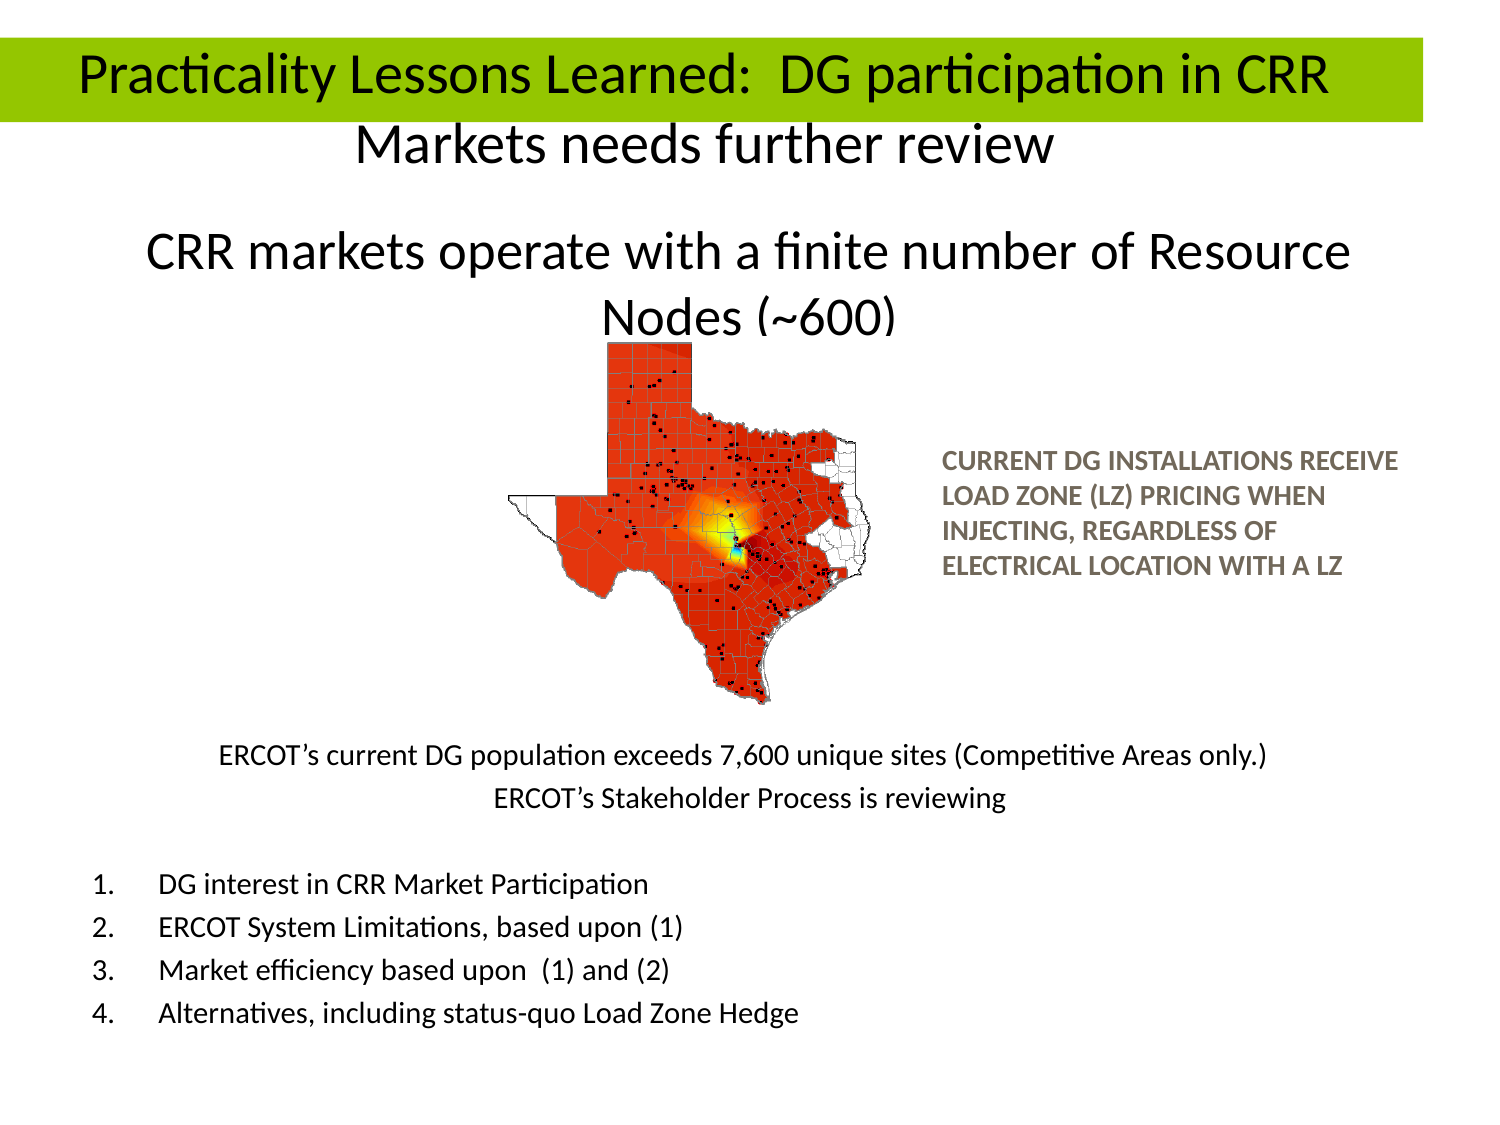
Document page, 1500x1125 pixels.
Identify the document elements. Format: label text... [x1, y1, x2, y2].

list CRR markets operate with a finite number of Resource Nodes (~600) ERCOT’s current DG population exceeds 7,600 unique sites (Competitive Areas only.) ERCOT’s Stakeholder Process is reviewing DG interest in CRR Market Participation ERCOT System Limitations, based upon (1) Market efficiency based upon (1) and (2) Alternatives, including status-quo Load Zone Hedge [76, 207, 1424, 1040]
picture [497, 336, 943, 708]
text_box Current DG installations receive Load zone (LZ) pricing when injecting, regardless of electrical location with a LZ [947, 441, 1423, 604]
title Practicality Lessons Learned: DG participation in CRR Markets needs further review [37, 70, 1372, 140]
